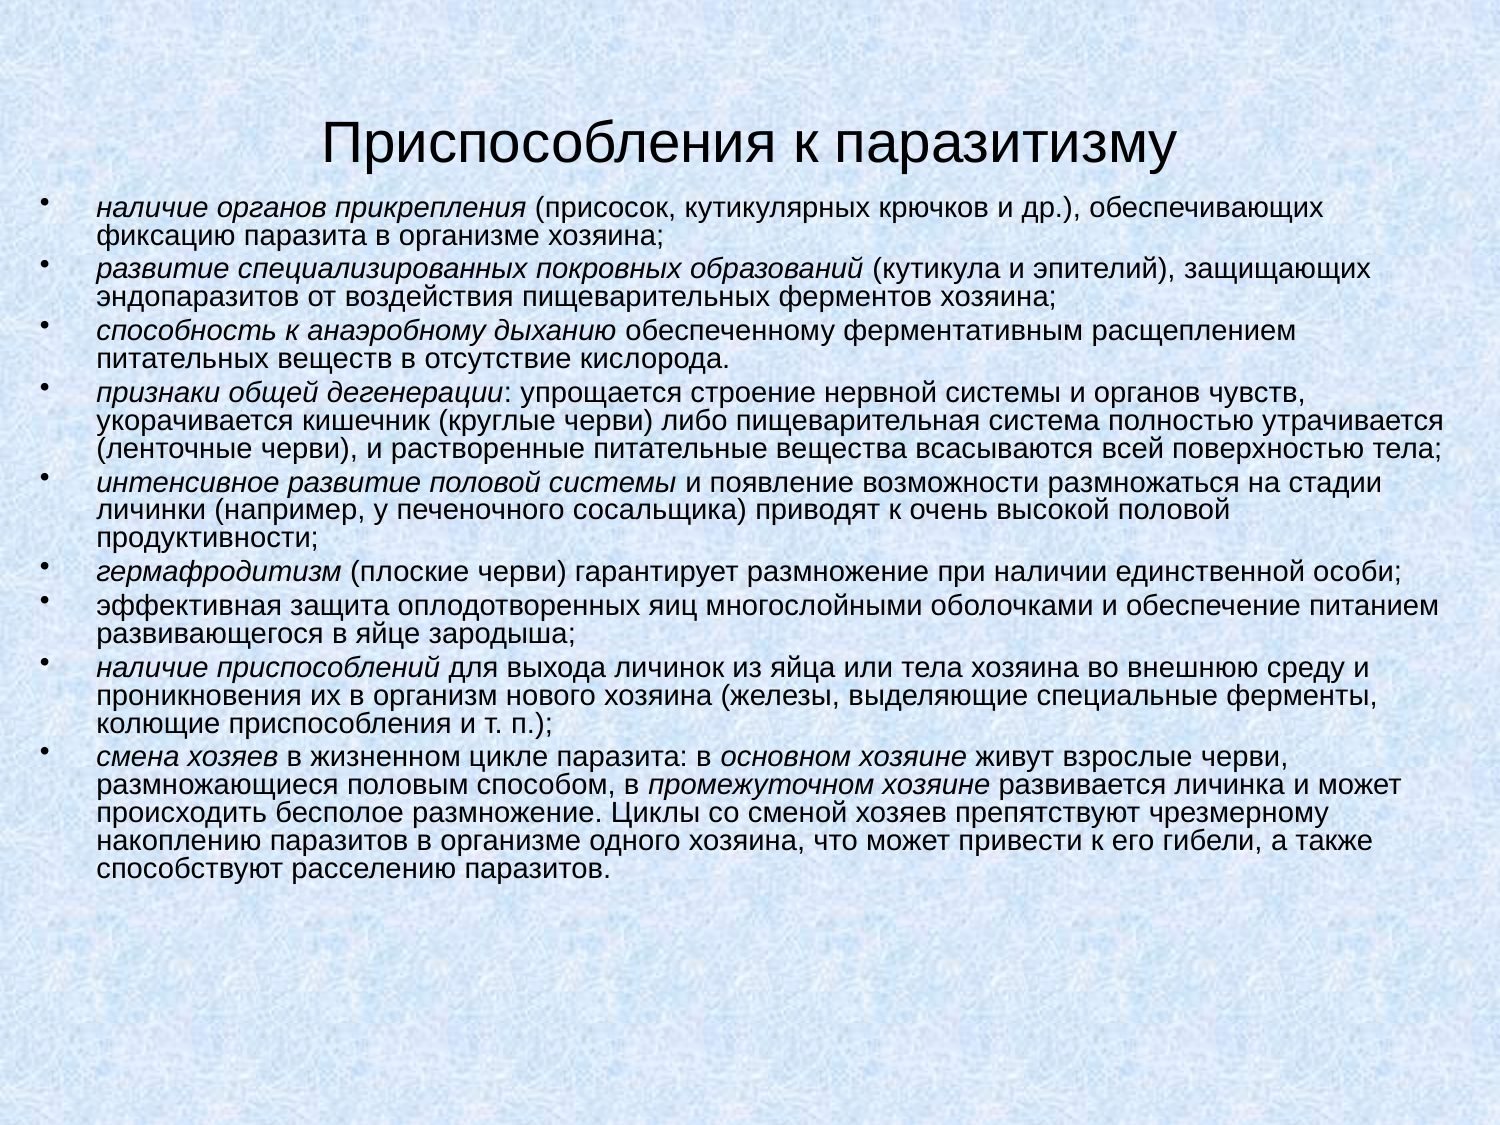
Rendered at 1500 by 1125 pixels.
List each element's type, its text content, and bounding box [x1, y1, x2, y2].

title Приспособления к паразитизму [74, 44, 1426, 187]
list наличие органов прикрепления (присосок, кутикулярных крючков и др.), обеспечивающих фиксацию паразита в организме хозяина; развитие специализированных покровных образований (кутикула и эпителий), защищающих эндопаразитов от воздействия пищеварительных ферментов хозяина; способность к анаэробному дыханию обеспеченному ферментативным расщеплением питательных веществ в отсутствие кислорода. признаки общей дегенерации: упрощается строение нервной системы и органов чувств, укорачивается кишечник (круглые черви) либо пищеварительная система полностью утрачивается (ленточные черви), и растворенные питательные вещества всасываются всей поверхностью тела; интенсивное развитие половой системы и появление возможности размножаться на стадии личинки (например, у печеночного сосальщика) приводят к очень высокой половой продуктивности; гермафродитизм (плоские черви) гарантирует размножение при наличии единственной особи; эффективная защита оплодотворенных яиц многослойными оболочками и обеспечение питанием развивающегося в яйце зародыша; наличие приспособлений для выхода личинок из яйца или тела хозяина во внешнюю среду и проникновения их в организм нового хозяина (железы, выделяющие специальные ферменты, колющие приспособления и т. п.); смена хозяев в жизненном цикле паразита: в основном хозяине живут взрослые черви, размножающиеся половым способом, в промежуточном хозяине развивается личинка и может происходить бесполое размножение. Циклы со сменой хозяев препятствуют чрезмерному накоплению паразитов в организме одного хозяина, что может привести к его гибели, а также способствуют расселению паразитов. [24, 187, 1476, 931]
picture [0, 0, 1500, 1125]
